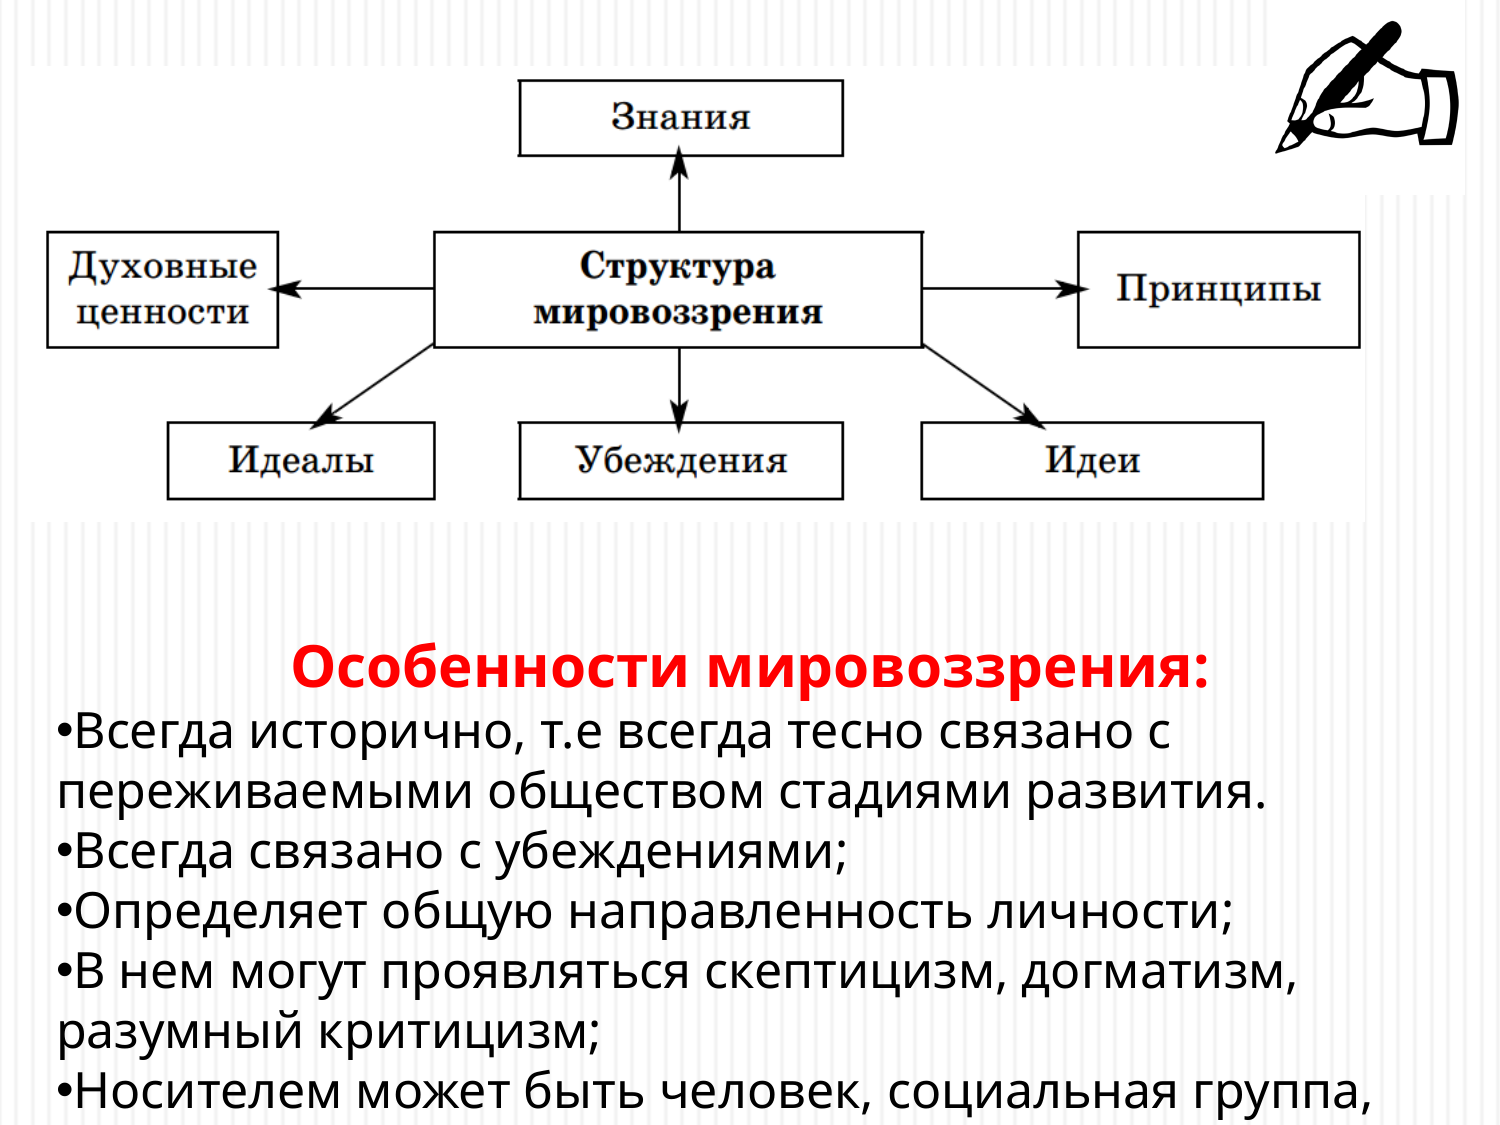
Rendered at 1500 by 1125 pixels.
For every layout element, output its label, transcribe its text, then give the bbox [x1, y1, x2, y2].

picture [29, 0, 1465, 522]
text_box Особенности мировоззрения: Всегда исторично, т.е всегда тесно связано с переживаемыми обществом стадиями развития. Всегда связано с убеждениями; Определяет общую направленность личности; В нем могут проявляться скептицизм, догматизм, разумный критицизм; Носителем может быть человек, социальная группа, общество. [41, 621, 1459, 1125]
